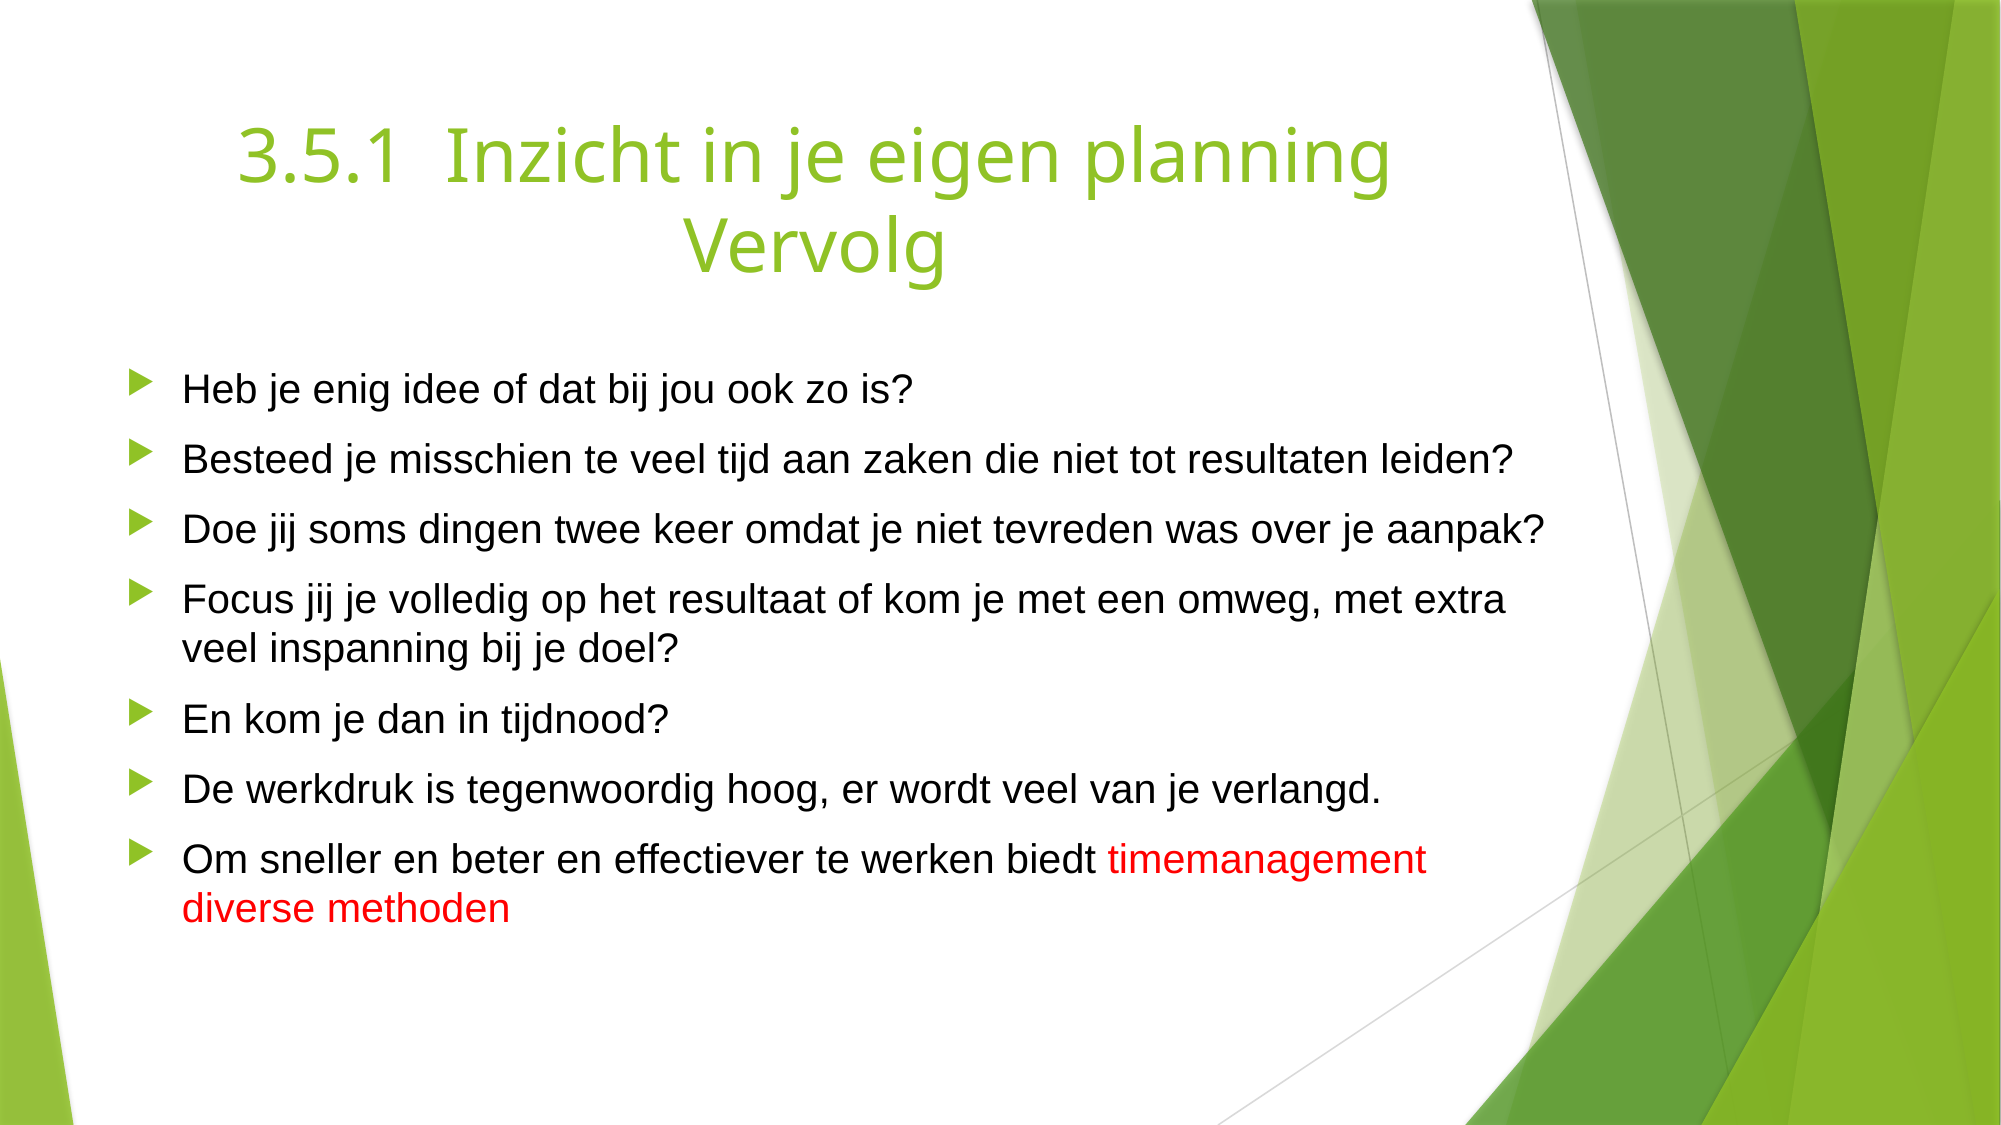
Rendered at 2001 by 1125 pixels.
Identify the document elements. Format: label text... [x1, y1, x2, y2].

title 3.5.1 Inzicht in je eigen planning Vervolg [111, 99, 1522, 317]
list Heb je enig idee of dat bij jou ook zo is? Besteed je misschien te veel tijd aan zaken die niet tot resultaten leiden? Doe jij soms dingen twee keer omdat je niet tevreden was over je aanpak? Focus jij je volledig op het resultaat of kom je met een omweg, met extra veel inspanning bij je doel? En kom je dan in tijdnood? De werkdruk is tegenwoordig hoog, er wordt veel van je verlangd. Om sneller en beter en effectiever te werken biedt timemanagement diverse methoden [111, 354, 1573, 992]
